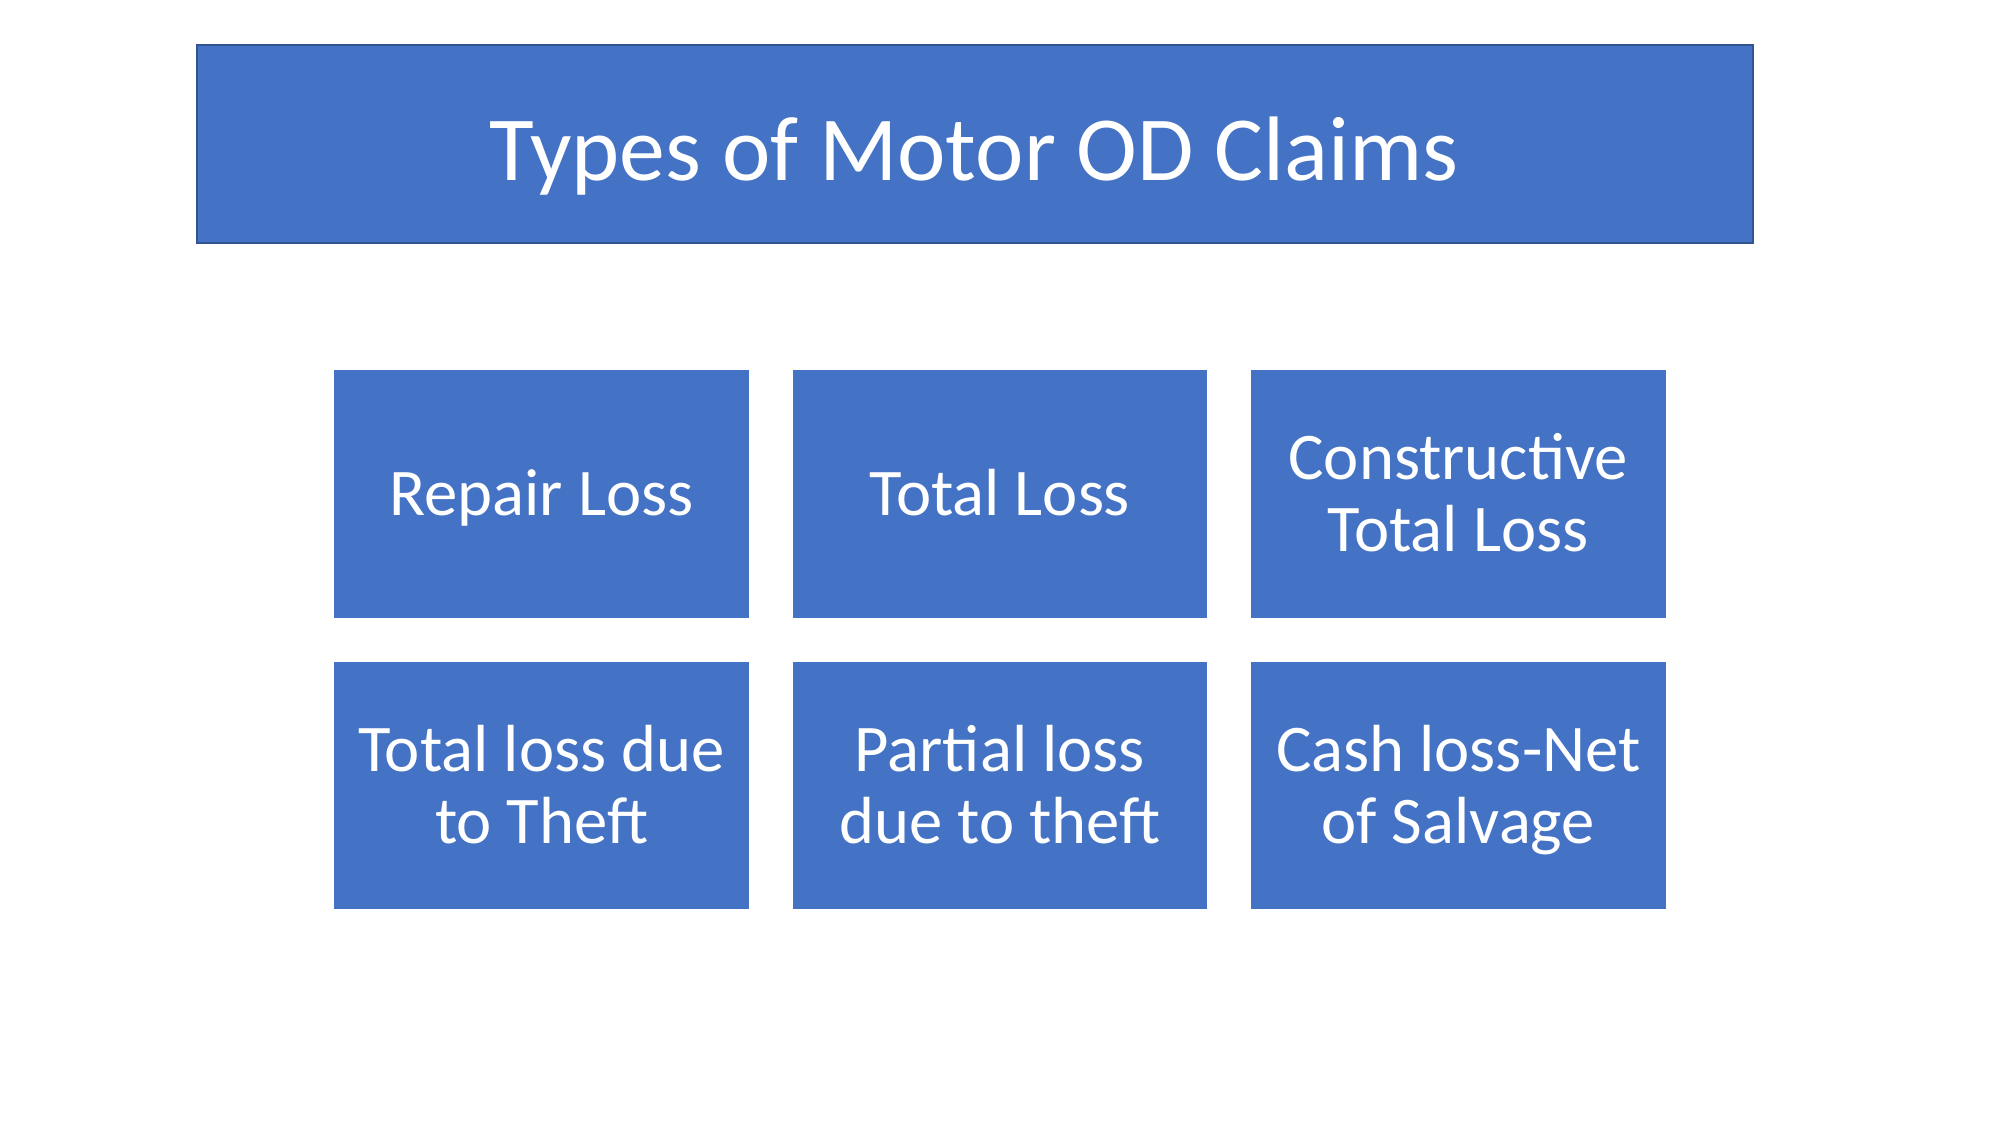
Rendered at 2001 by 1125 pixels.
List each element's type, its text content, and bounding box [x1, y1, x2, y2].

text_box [333, 272, 1667, 1007]
text_box Types of Motor OD Claims [196, 44, 1754, 244]
